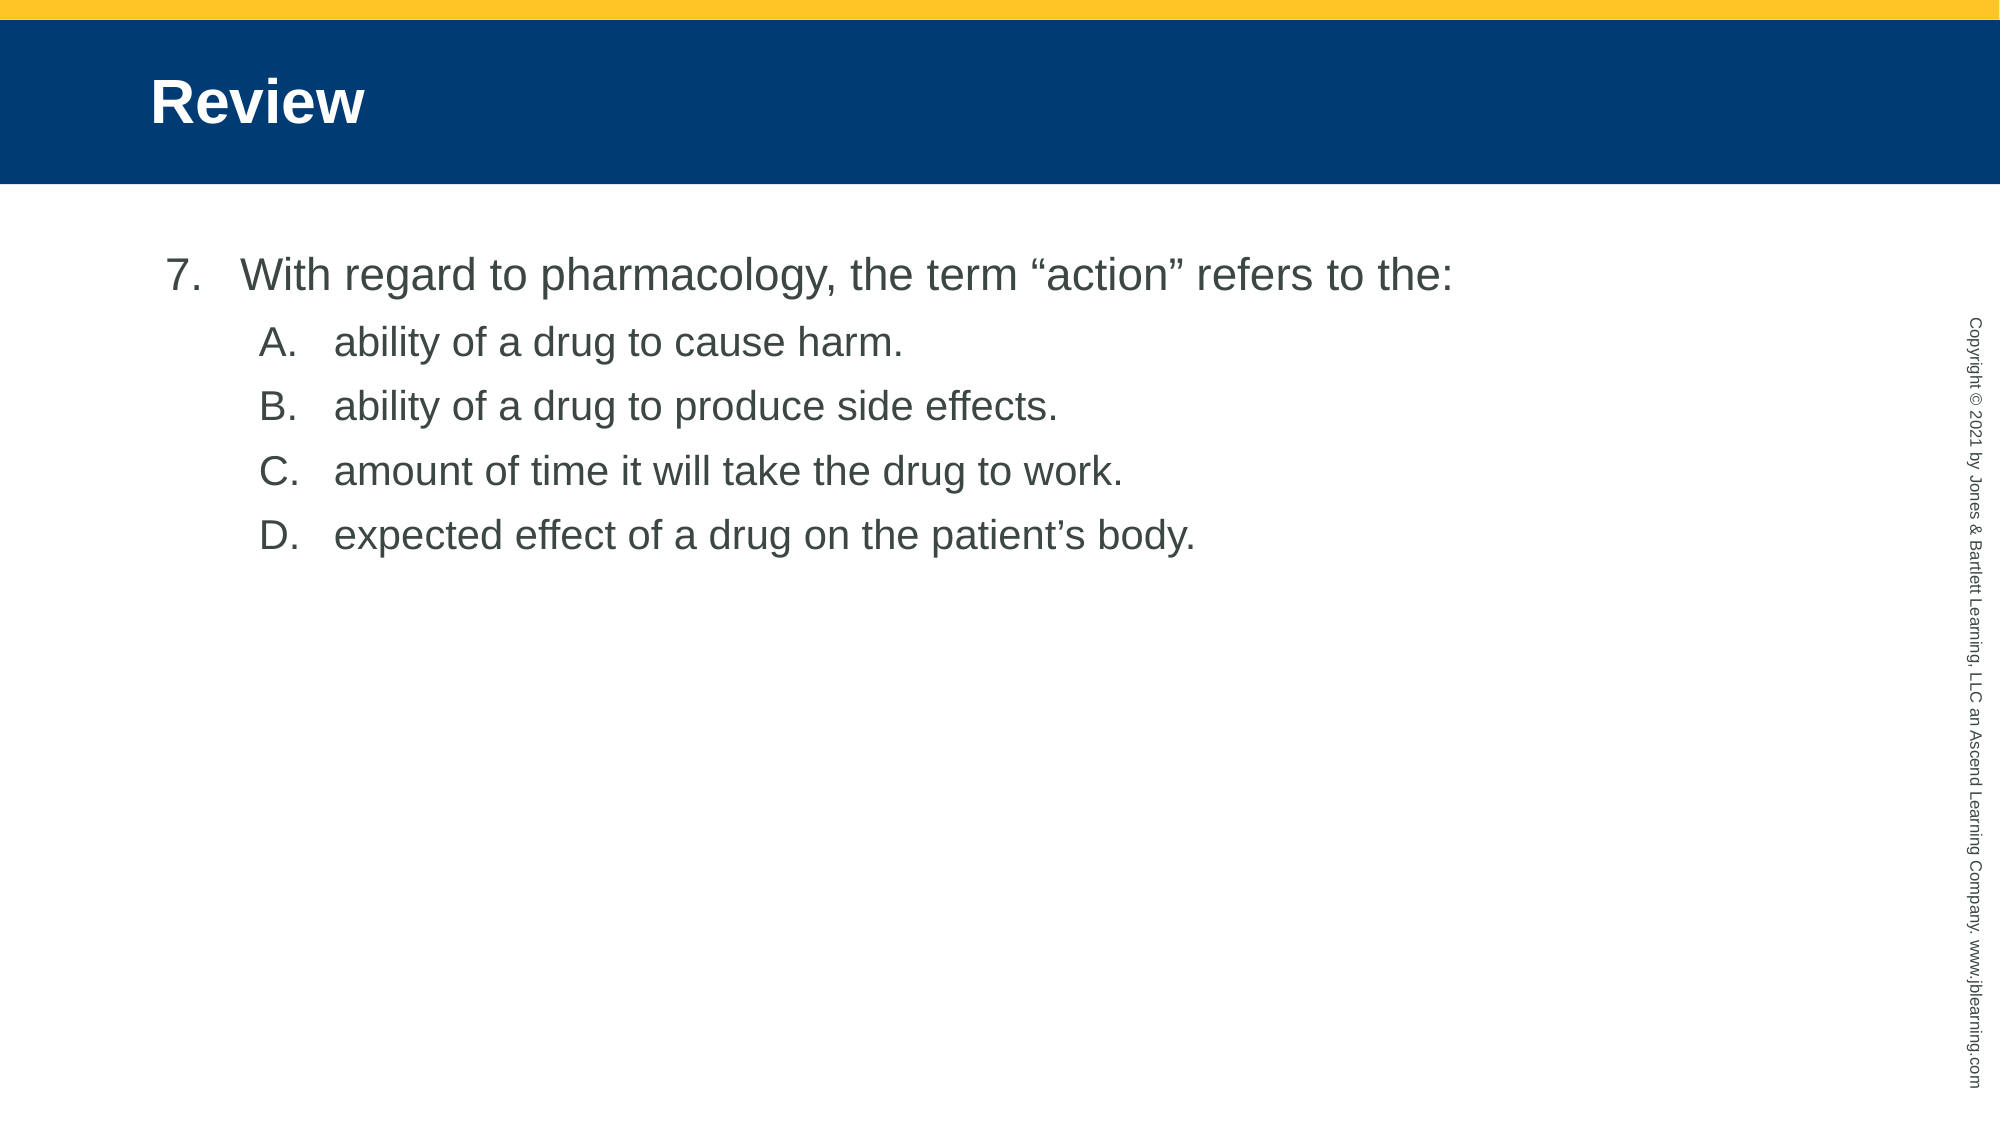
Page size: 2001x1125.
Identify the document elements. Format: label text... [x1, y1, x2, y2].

list With regard to pharmacology, the term “action” refers to the: ability of a drug to cause harm. ability of a drug to produce side effects. amount of time it will take the drug to work. expected effect of a drug on the patient’s body. [150, 237, 1850, 1025]
title Review [0, 19, 2000, 185]
